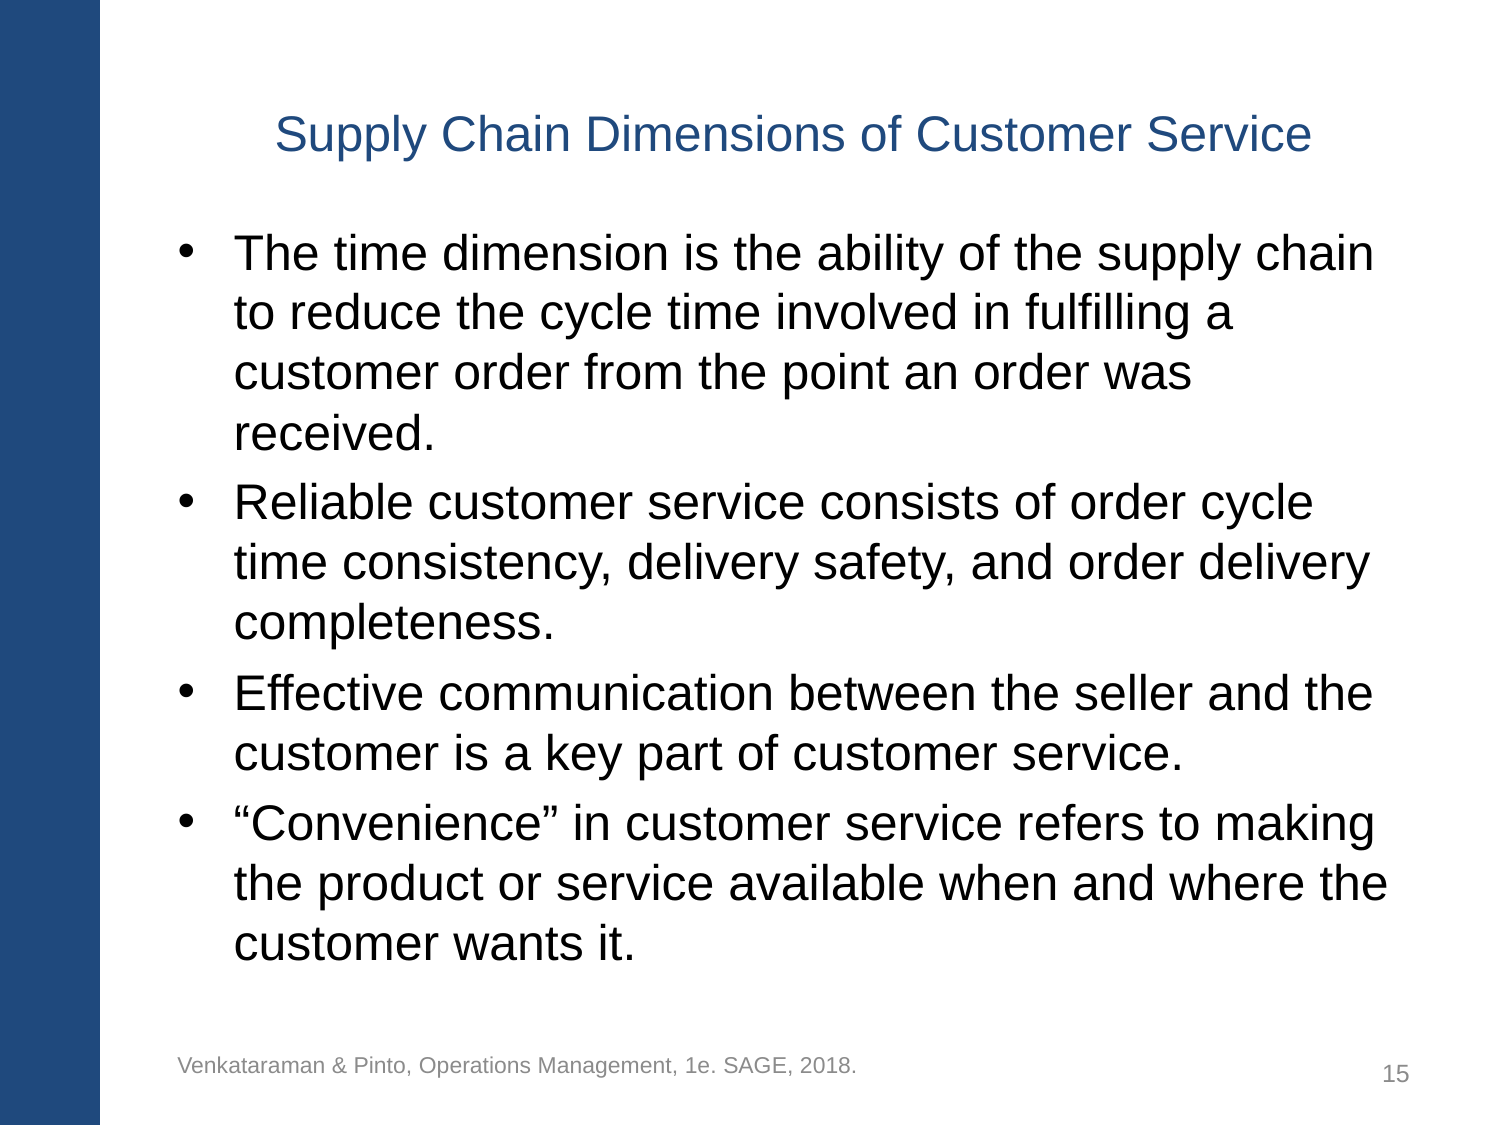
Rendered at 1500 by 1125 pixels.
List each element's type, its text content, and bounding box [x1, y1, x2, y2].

slide_number 15 [1350, 1042, 1425, 1103]
list The time dimension is the ability of the supply chain to reduce the cycle time involved in fulfilling a customer order from the point an order was received. Reliable customer service consists of order cycle time consistency, delivery safety, and order delivery completeness. Effective communication between the seller and the customer is a key part of customer service. “Convenience” in customer service refers to making the product or service available when and where the customer wants it. [162, 212, 1425, 1013]
title Supply Chain Dimensions of Customer Service [162, 37, 1425, 212]
footer Venkataraman & Pinto, Operations Management, 1e. SAGE, 2018. [162, 1042, 1313, 1103]
